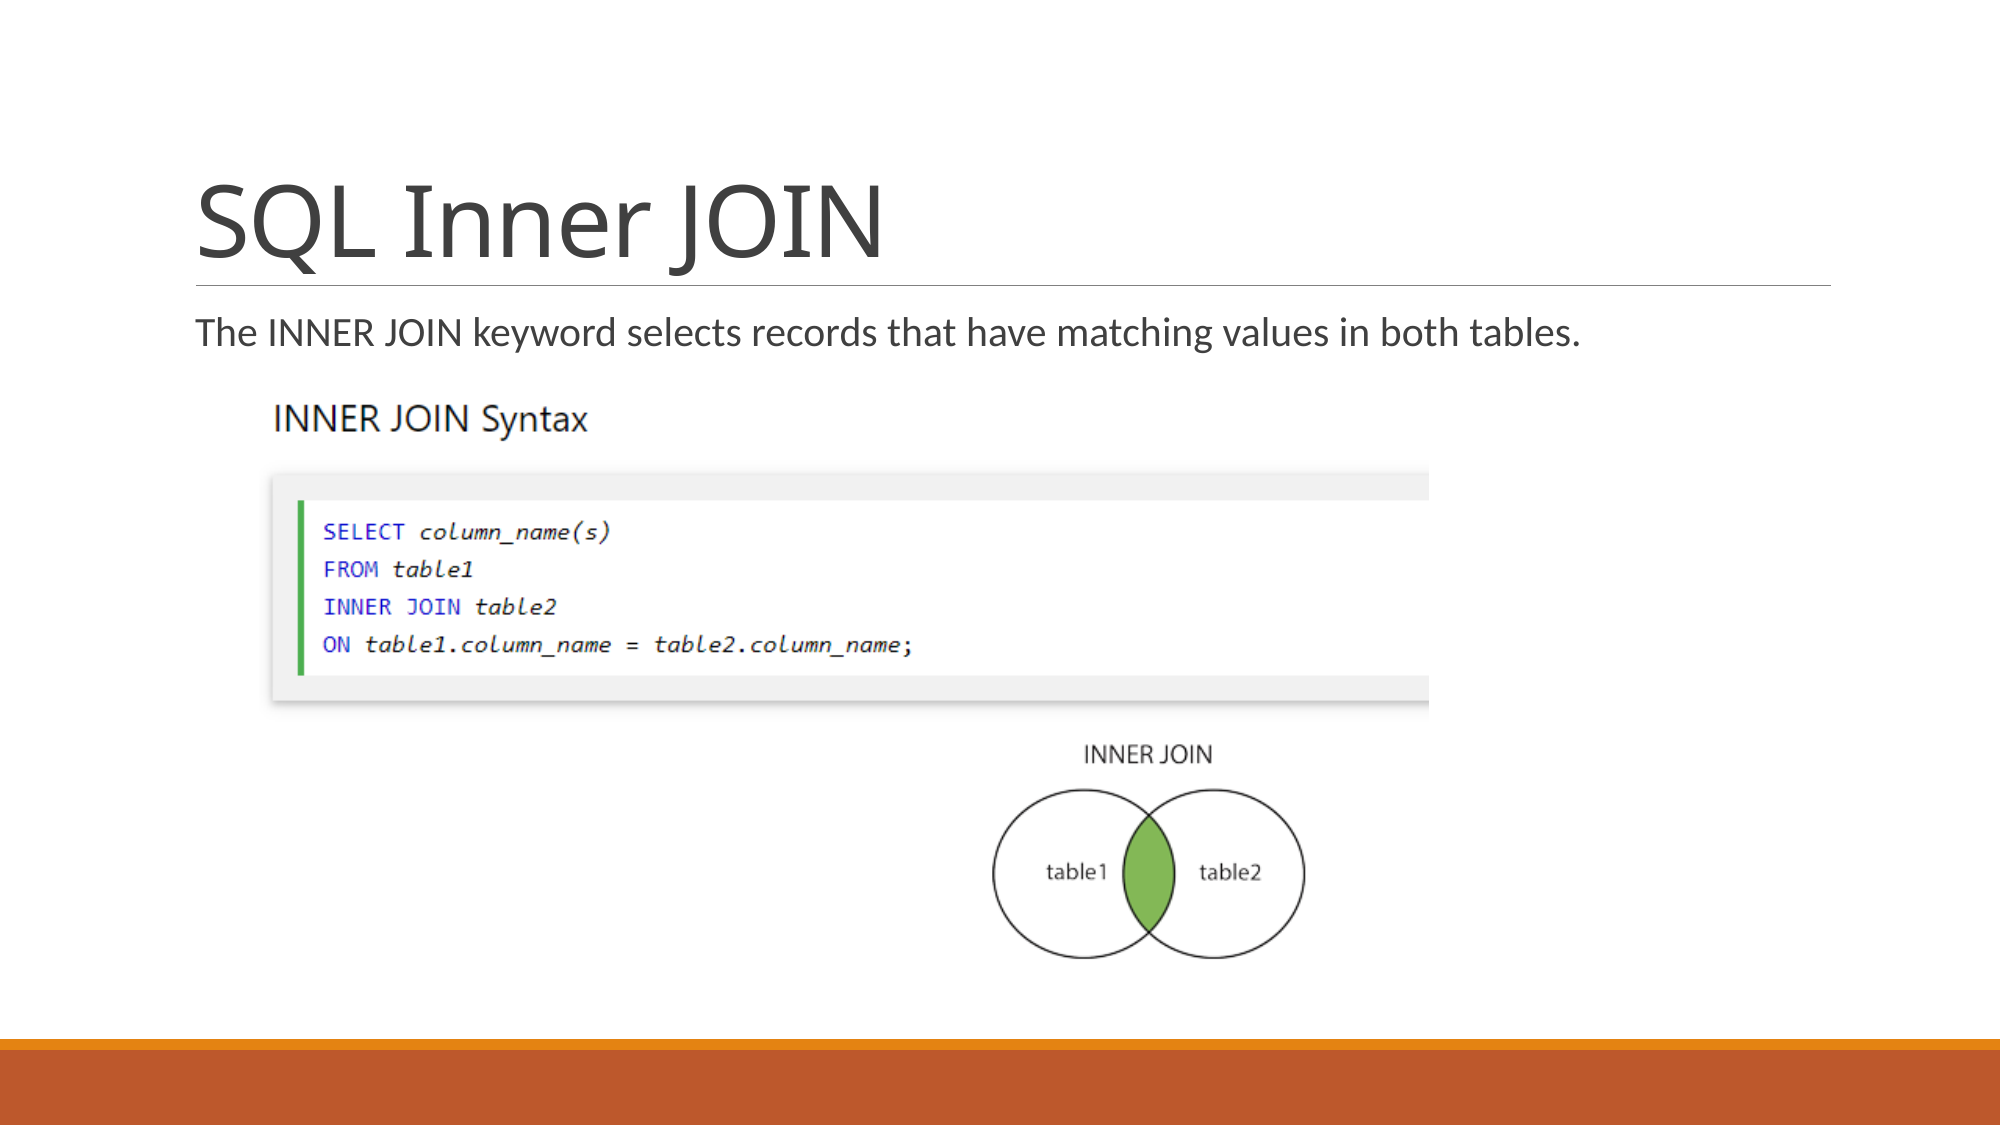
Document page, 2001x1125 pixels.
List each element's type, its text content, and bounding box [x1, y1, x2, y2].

list The INNER JOIN keyword selects records that have matching values in both tables. [180, 302, 1830, 963]
picture [259, 376, 1430, 982]
title SQL Inner JOIN [180, 47, 1830, 285]
